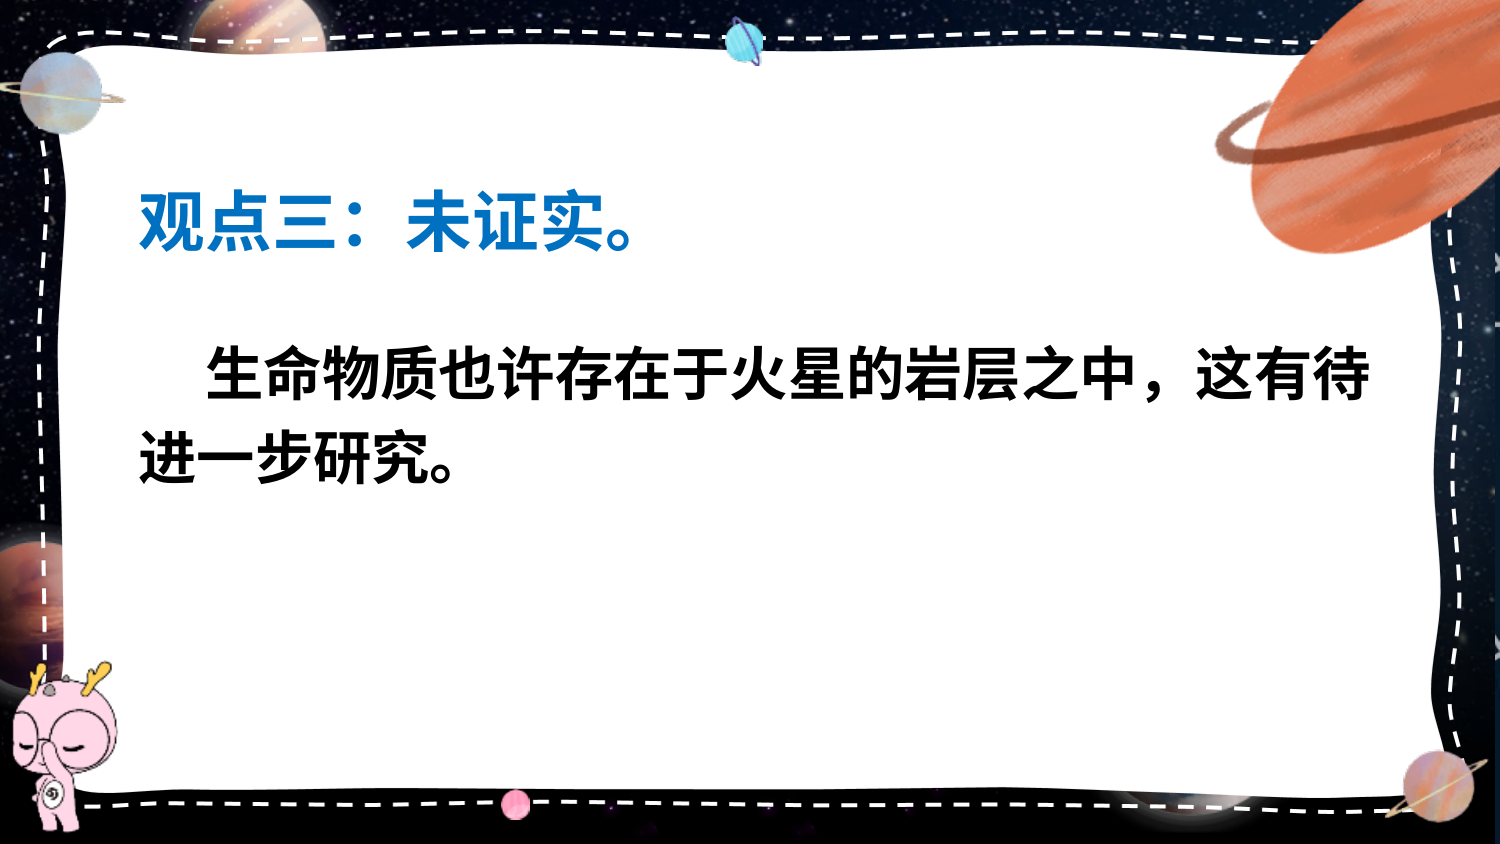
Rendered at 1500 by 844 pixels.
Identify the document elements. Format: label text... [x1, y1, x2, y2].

text_box 生命物质也许存在于火星的岩层之中，这有待进一步研究。 [123, 315, 1424, 499]
text_box 观点三：未证实。 [123, 156, 703, 267]
picture [0, 0, 1500, 844]
